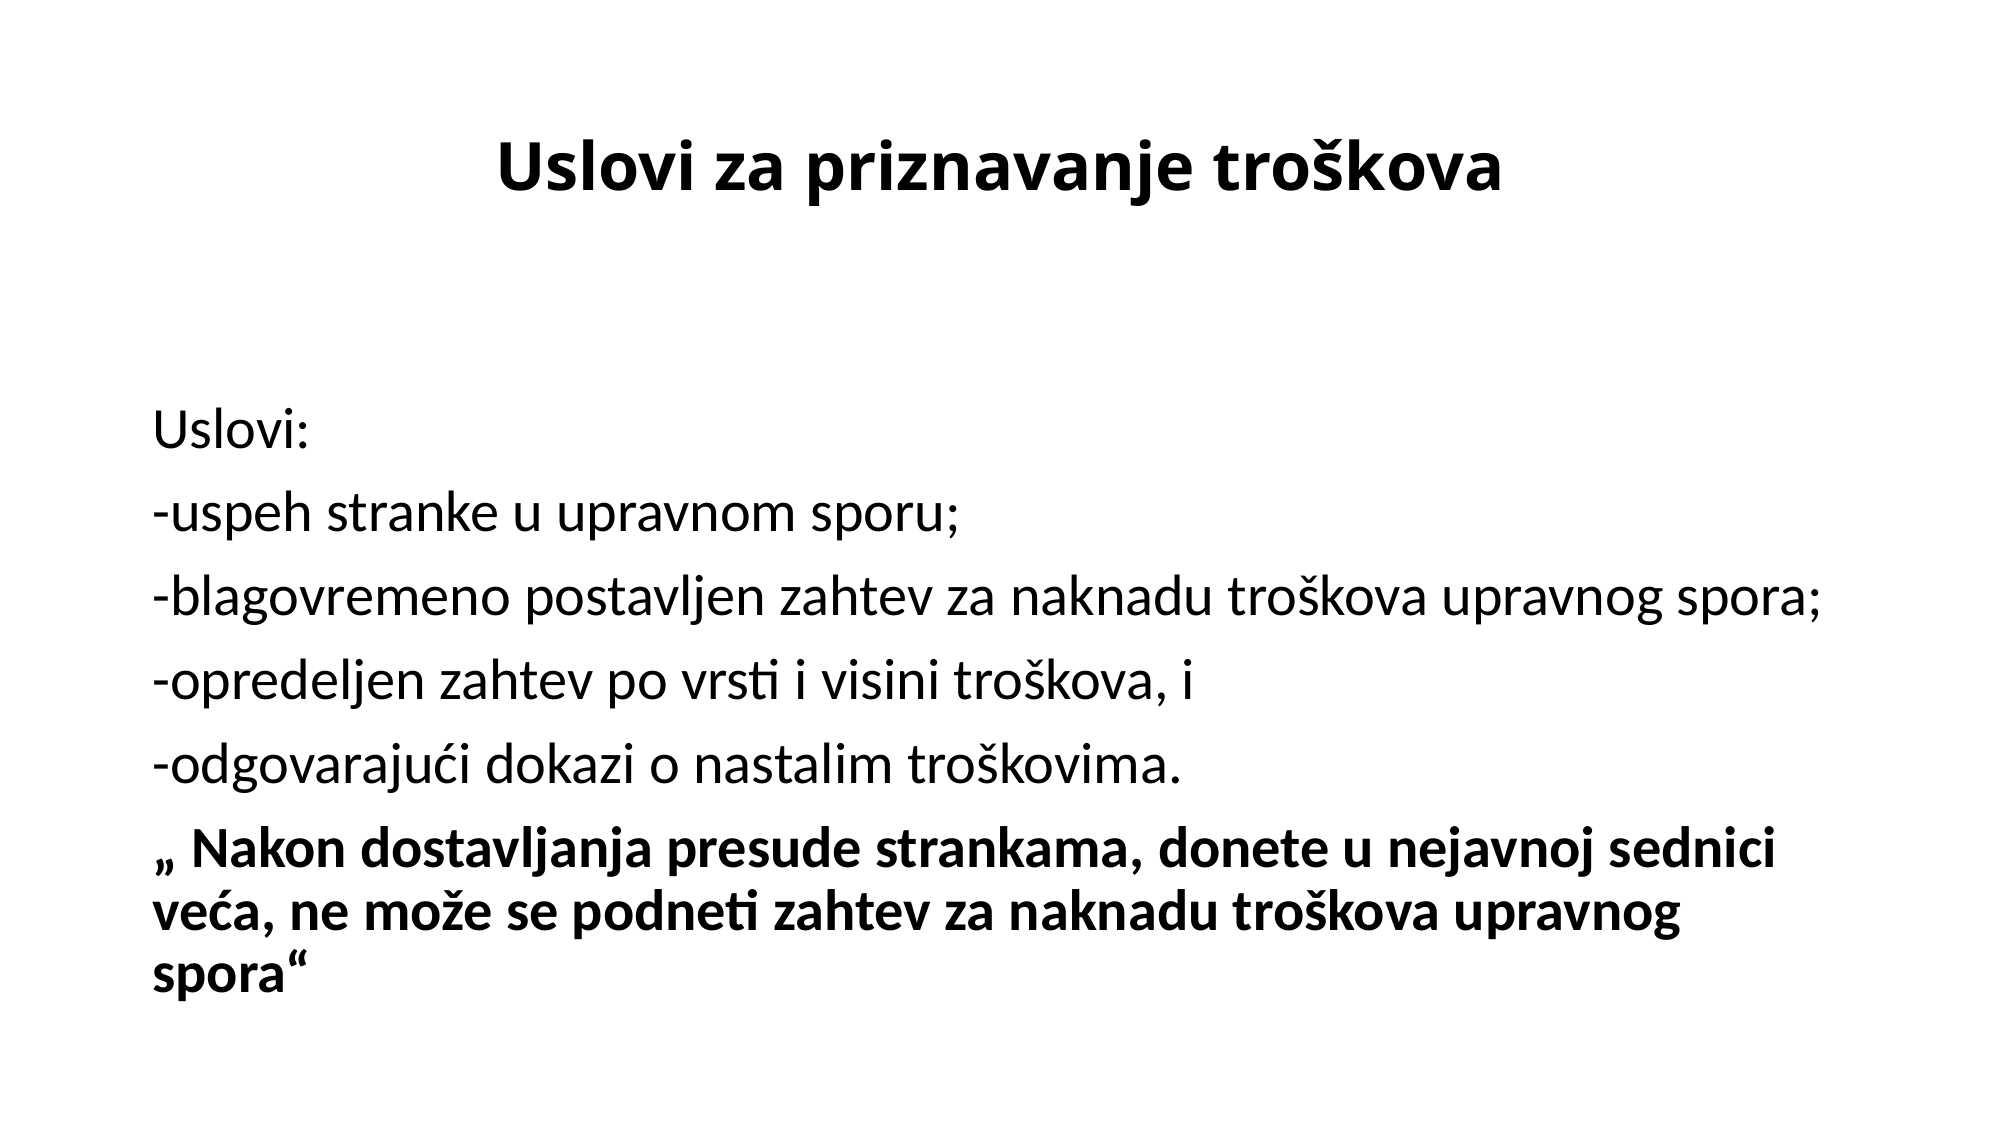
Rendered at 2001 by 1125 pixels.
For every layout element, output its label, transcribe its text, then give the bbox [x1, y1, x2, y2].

list Uslovi: -uspeh stranke u upravnom sporu; -blagovremeno postavljen zahtev za naknadu troškova upravnog spora; -opredeljen zahtev po vrsti i visini troškova, i -odgovarajući dokazi o nastalim troškovima. „ Nakon dostavljanja presude strankama, donete u nejavnoj sednici veća, ne može se podneti zahtev za naknadu troškova upravnog spora“ [137, 299, 1863, 1014]
title Uslovi za priznavanje troškova [137, 59, 1863, 278]
